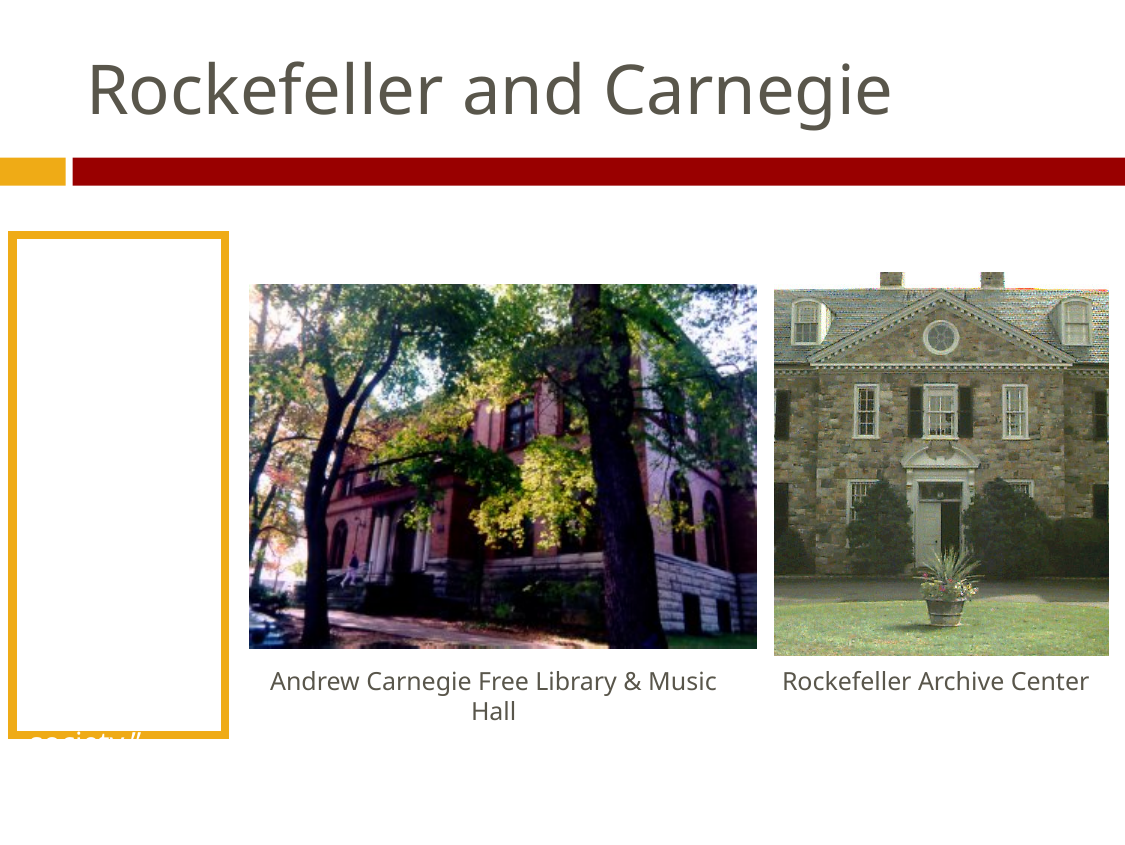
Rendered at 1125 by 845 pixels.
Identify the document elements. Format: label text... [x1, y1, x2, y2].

picture [249, 284, 758, 649]
list Despite generosity by both individuals, the Congressional Committee on Industrial Relations in 1915 denounced both as “menaces to society.” [8, 231, 229, 739]
picture [774, 271, 1110, 656]
title Rockefeller and Carnegie [74, 33, 1069, 142]
text_box Andrew Carnegie Free Library & Music Hall [249, 659, 738, 731]
text_box Rockefeller Archive Center [762, 659, 1110, 701]
